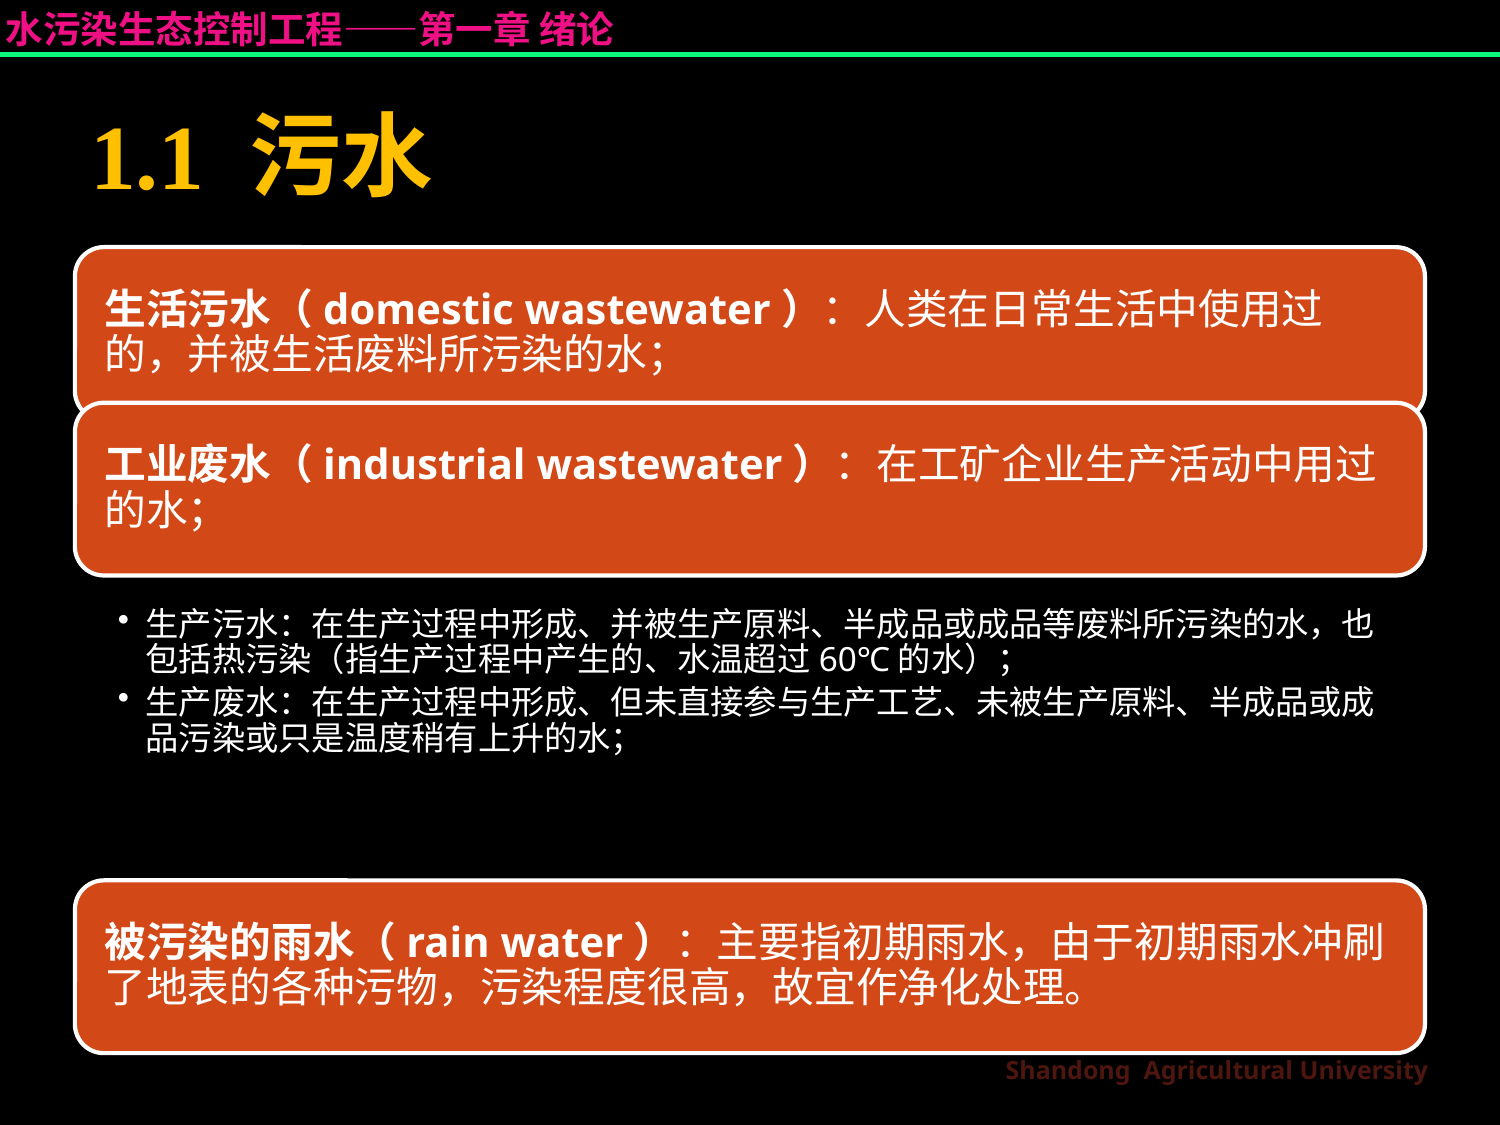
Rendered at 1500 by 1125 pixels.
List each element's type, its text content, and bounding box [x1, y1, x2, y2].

title 1.1 污水 [75, 59, 1425, 246]
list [74, 246, 1426, 1091]
